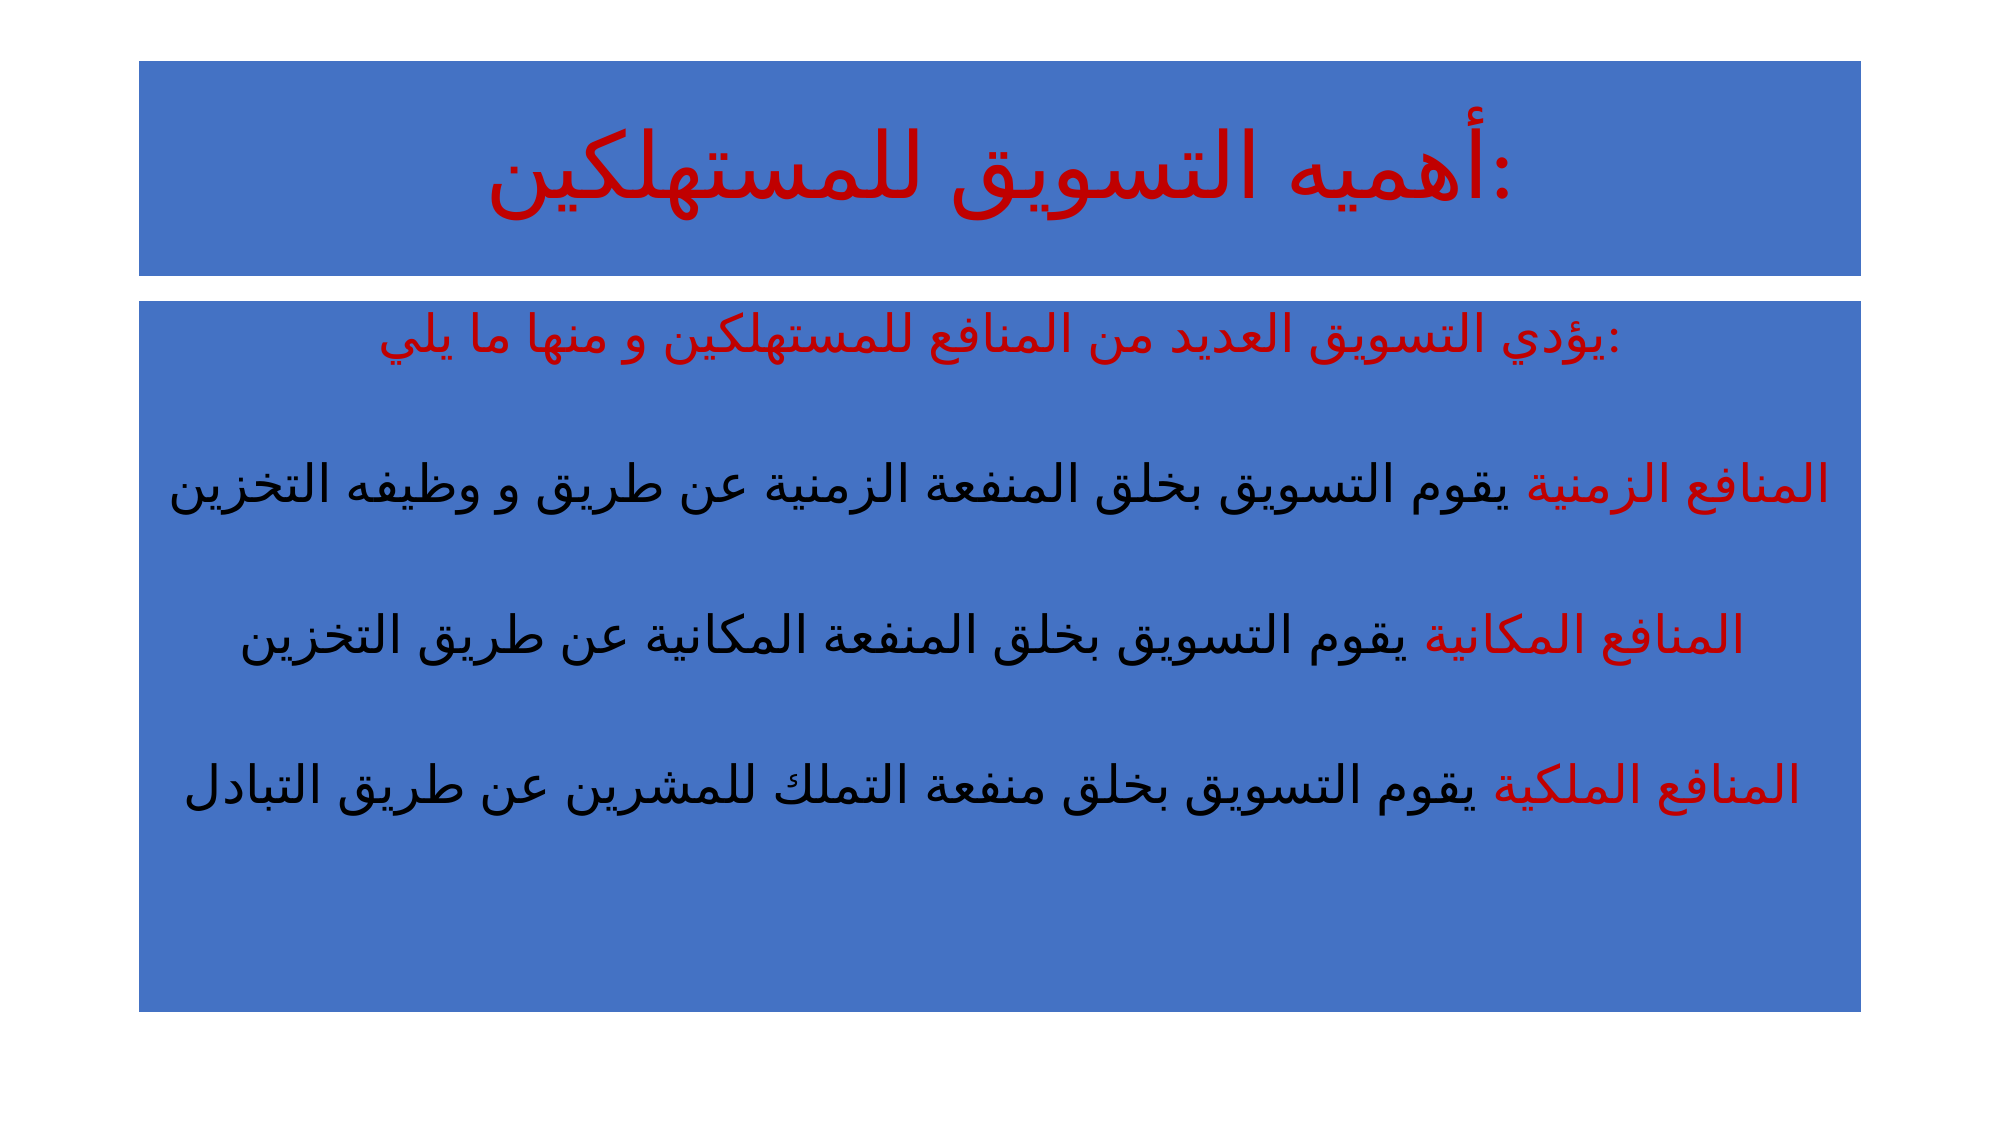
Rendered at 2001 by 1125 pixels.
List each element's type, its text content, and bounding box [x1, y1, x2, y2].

title أهميه التسويق للمستهلكين: [136, 58, 1864, 279]
list يؤدي التسويق العديد من المنافع للمستهلكين و منها ما يلي: المنافع الزمنية يقوم التسويق بخلق المنفعة الزمنية عن طريق و وظيفه التخزين المنافع المكانية يقوم التسويق بخلق المنفعة المكانية عن طريق التخزين المنافع الملكية يقوم التسويق بخلق منفعة التملك للمشرين عن طريق التبادل [136, 298, 1864, 1015]
